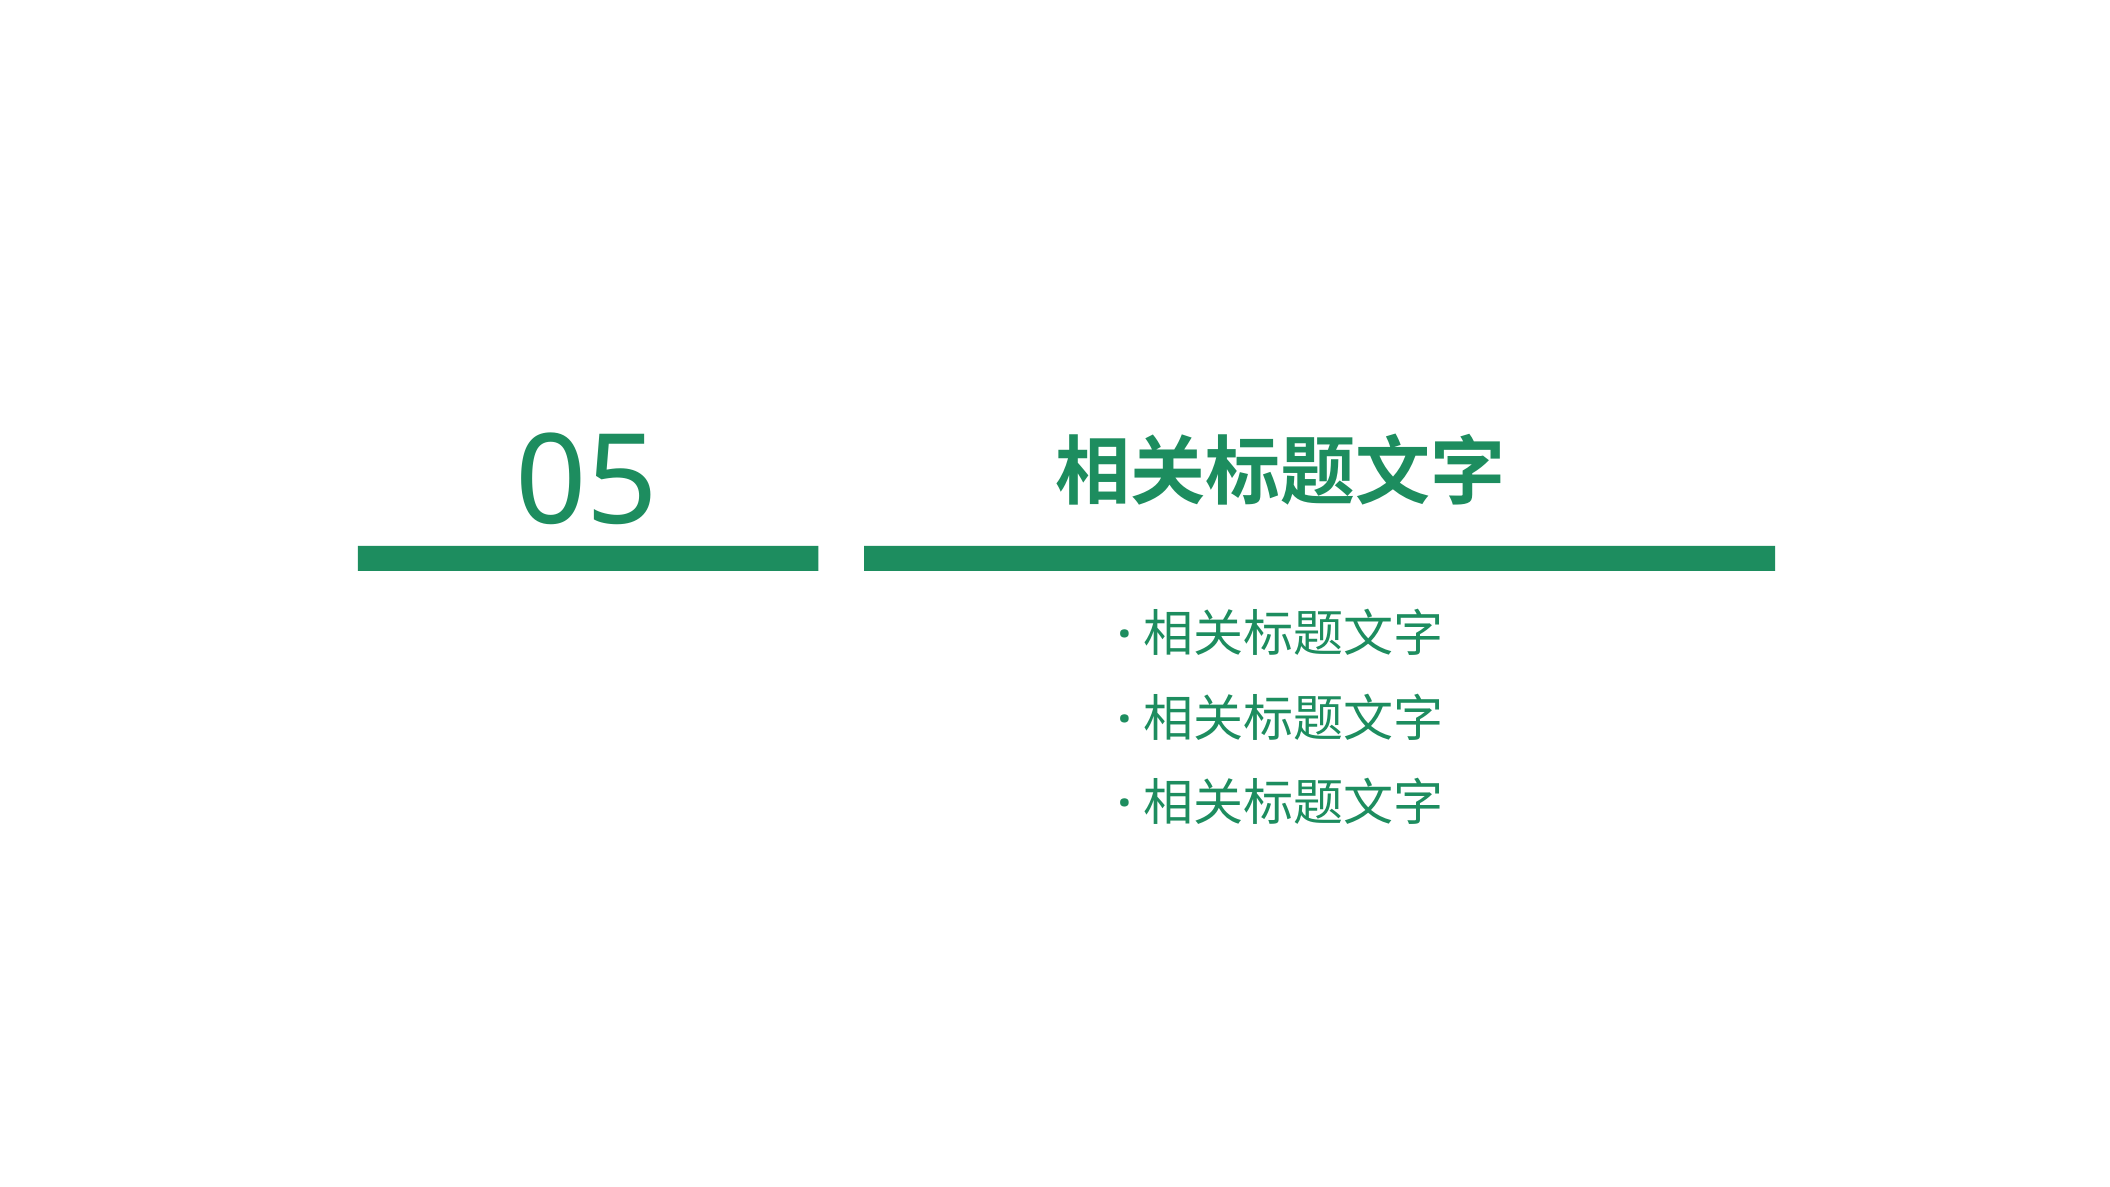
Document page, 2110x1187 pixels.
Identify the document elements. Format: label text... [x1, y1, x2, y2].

text_box 05 [499, 390, 701, 557]
text_box 相关标题文字 [1007, 416, 1554, 522]
text_box [357, 545, 819, 572]
text_box [863, 545, 1776, 572]
text_box ·相关标题文字 [1085, 762, 1476, 839]
text_box ·相关标题文字 [1085, 678, 1476, 754]
text_box ·相关标题文字 [1085, 593, 1476, 670]
